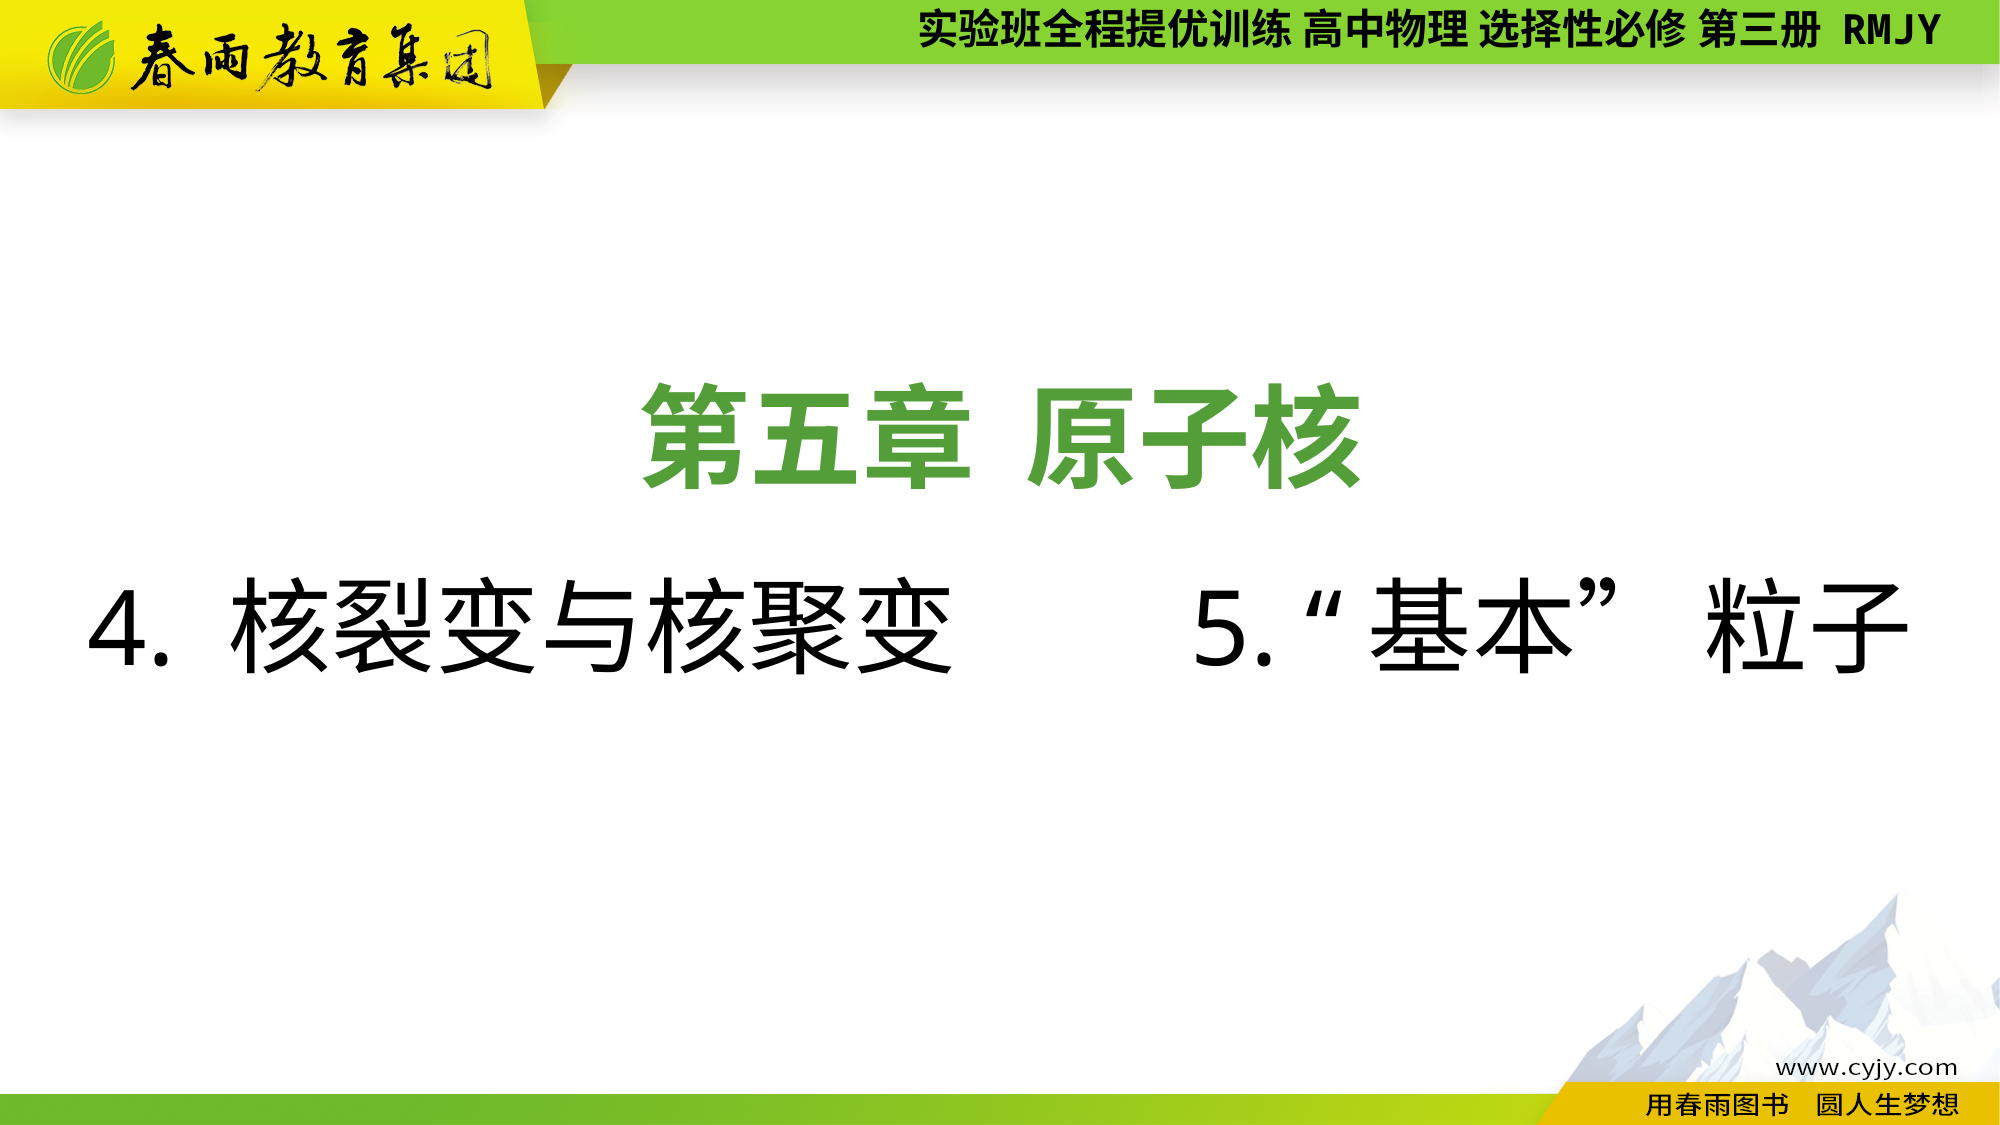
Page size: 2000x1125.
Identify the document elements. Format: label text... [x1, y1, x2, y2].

text_box 第五章 原子核 [54, 291, 1946, 491]
picture [0, 0, 2000, 1125]
text_box 4. 核裂变与核聚变 5. “基本” 粒子 [54, 491, 1946, 694]
